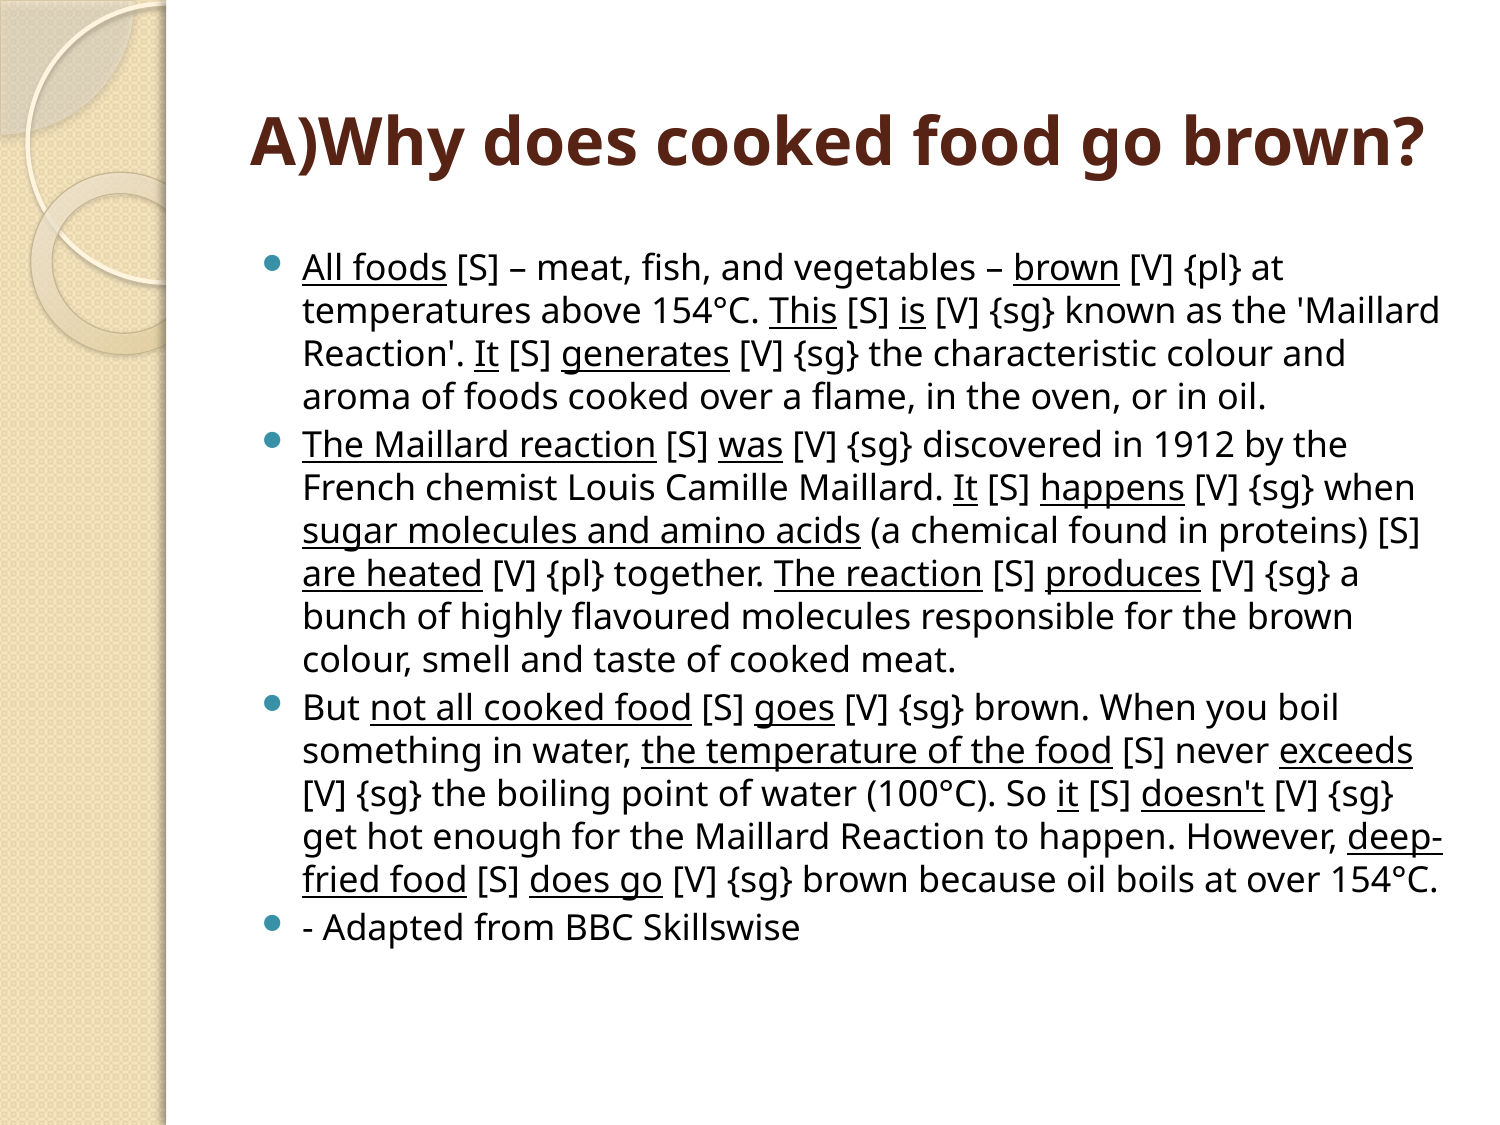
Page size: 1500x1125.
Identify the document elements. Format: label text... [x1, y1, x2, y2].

title A)Why does cooked food go brown? [235, 45, 1466, 233]
list All foods [S] – meat, fish, and vegetables – brown [V] {pl} at temperatures above 154°C. This [S] is [V] {sg} known as the 'Maillard Reaction'. It [S] generates [V] {sg} the characteristic colour and aroma of foods cooked over a flame, in the oven, or in oil. The Maillard reaction [S] was [V] {sg} discovered in 1912 by the French chemist Louis Camille Maillard. It [S] happens [V] {sg} when sugar molecules and amino acids (a chemical found in proteins) [S] are heated [V] {pl} together. The reaction [S] produces [V] {sg} a bunch of highly flavoured molecules responsible for the brown colour, smell and taste of cooked meat. But not all cooked food [S] goes [V] {sg} brown. When you boil something in water, the temperature of the food [S] never exceeds [V] {sg} the boiling point of water (100°C). So it [S] doesn't [V] {sg} get hot enough for the Maillard Reaction to happen. However, deep-fried food [S] does go [V] {sg} brown because oil boils at over 154°C. - Adapted from BBC Skillswise [235, 237, 1466, 1025]
